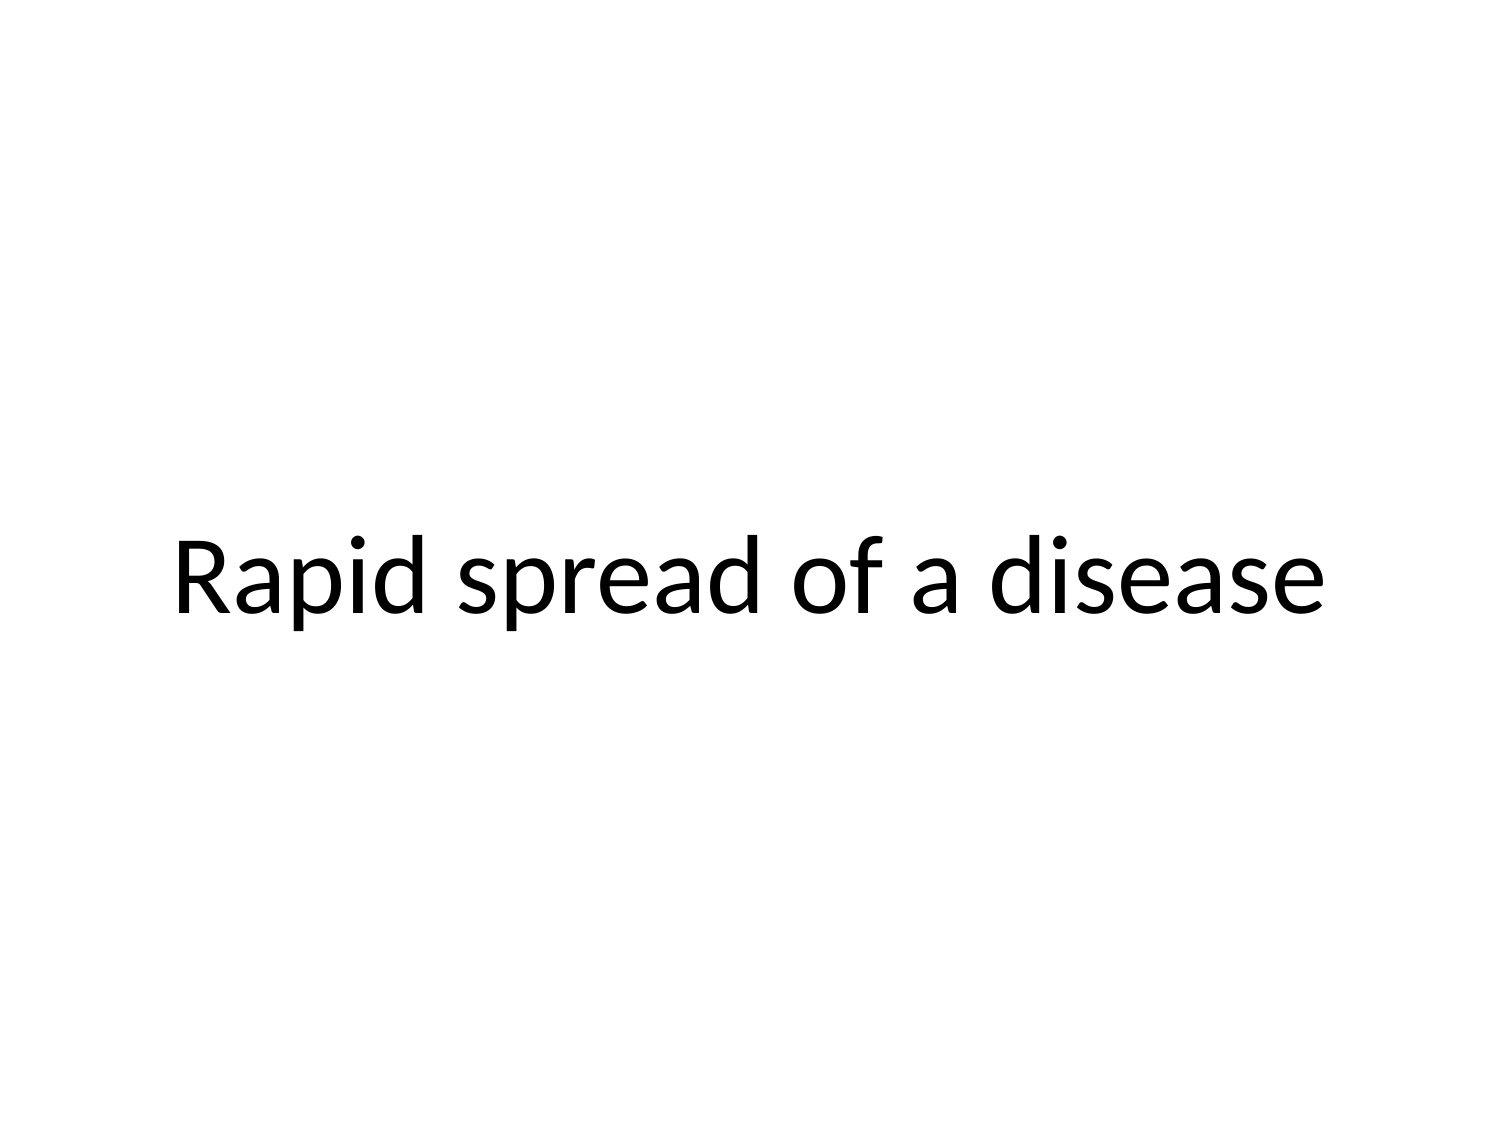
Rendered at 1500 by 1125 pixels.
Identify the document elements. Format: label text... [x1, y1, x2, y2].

title Rapid spread of a disease [112, 50, 1388, 1088]
